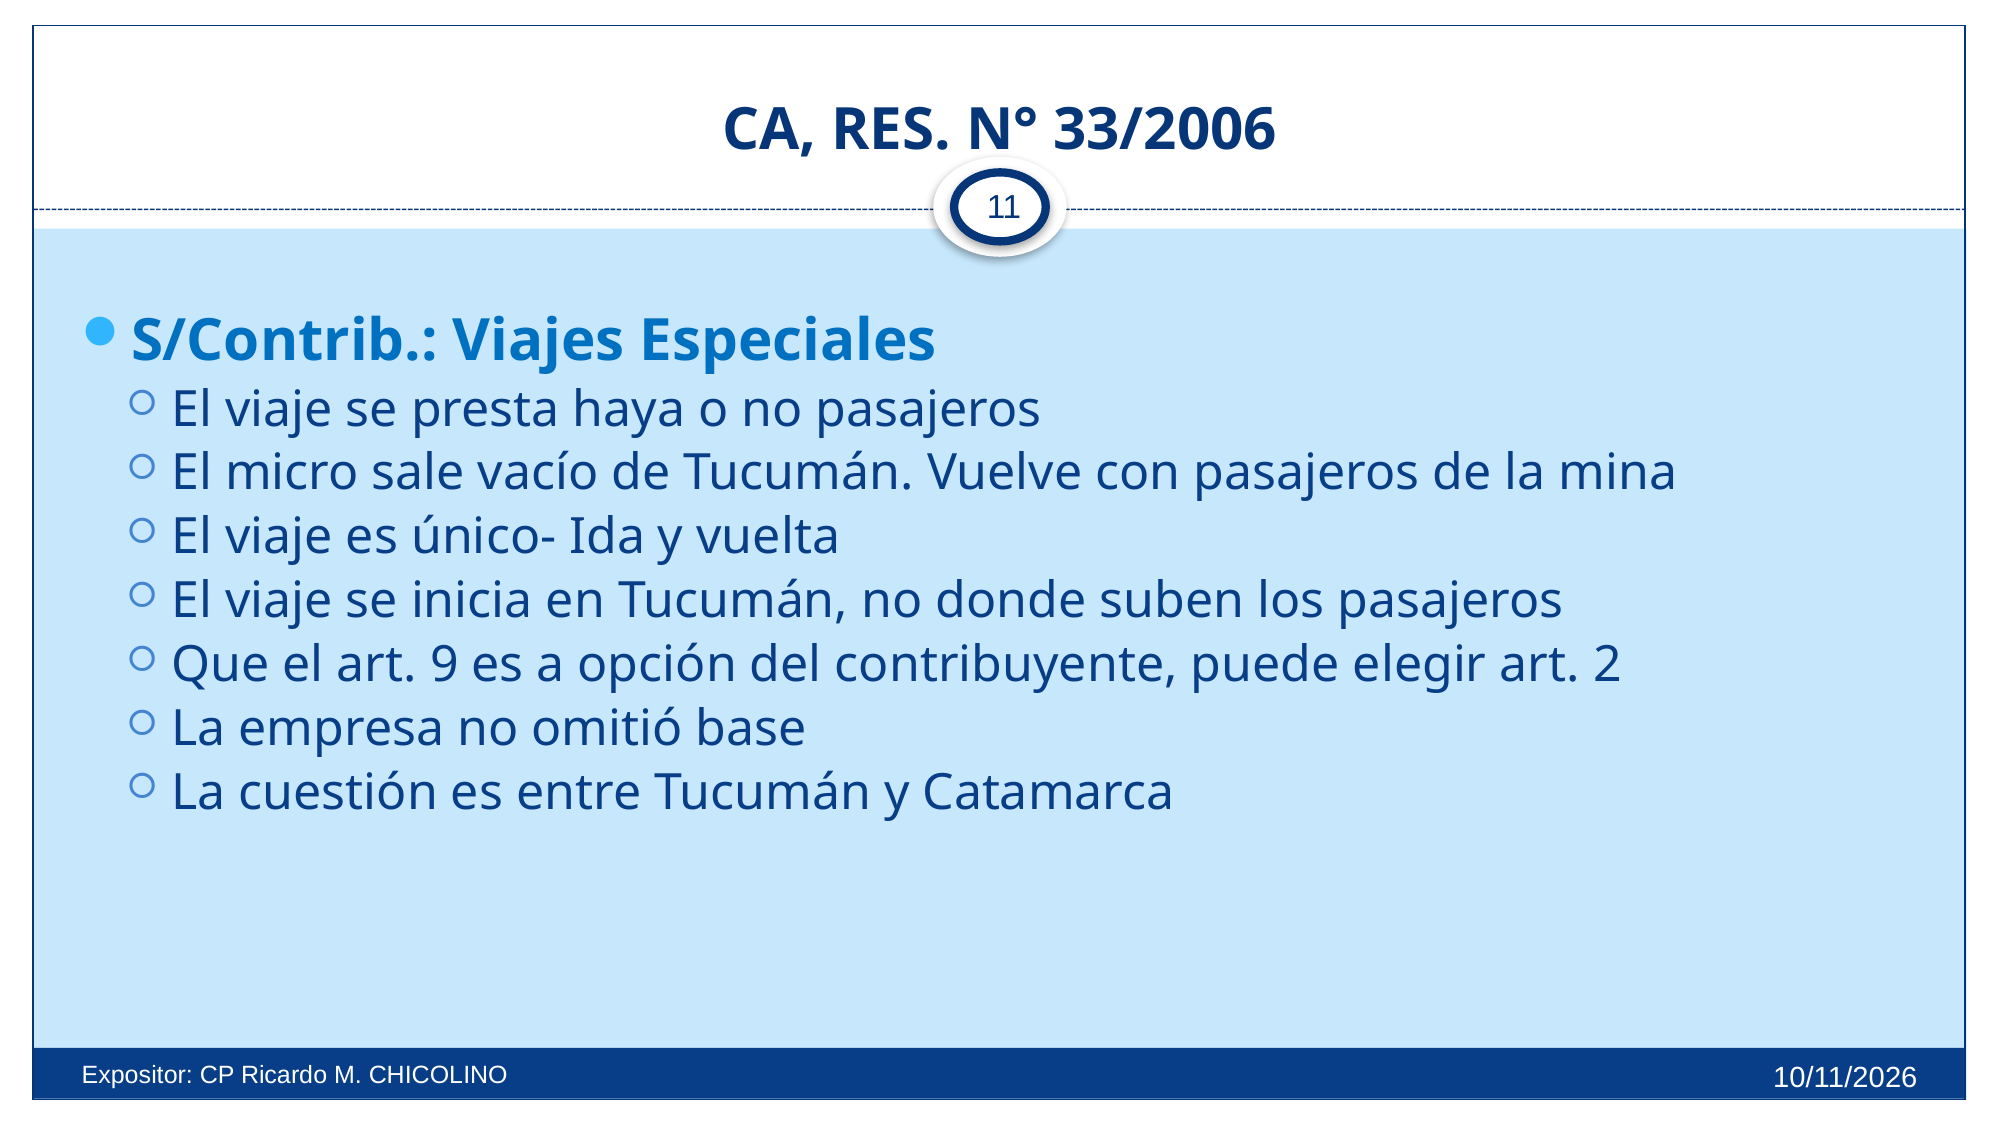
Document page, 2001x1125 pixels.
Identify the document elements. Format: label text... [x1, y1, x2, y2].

footer Expositor: CP Ricardo M. CHICOLINO [66, 1051, 850, 1112]
slide_number 11 [954, 168, 1055, 241]
list S/Contrib.: Viajes Especiales El viaje se presta haya o no pasajeros El micro sale vacío de Tucumán. Vuelve con pasajeros de la mina El viaje es único- Ida y vuelta El viaje se inicia en Tucumán, no donde suben los pasajeros Que el art. 9 es a opción del contribuyente, puede elegir art. 2 La empresa no omitió base La cuestión es entre Tucumán y Catamarca [66, 302, 1945, 1006]
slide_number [1266, 1050, 1933, 1111]
title CA, RES. N° 33/2006 [324, 66, 1675, 169]
